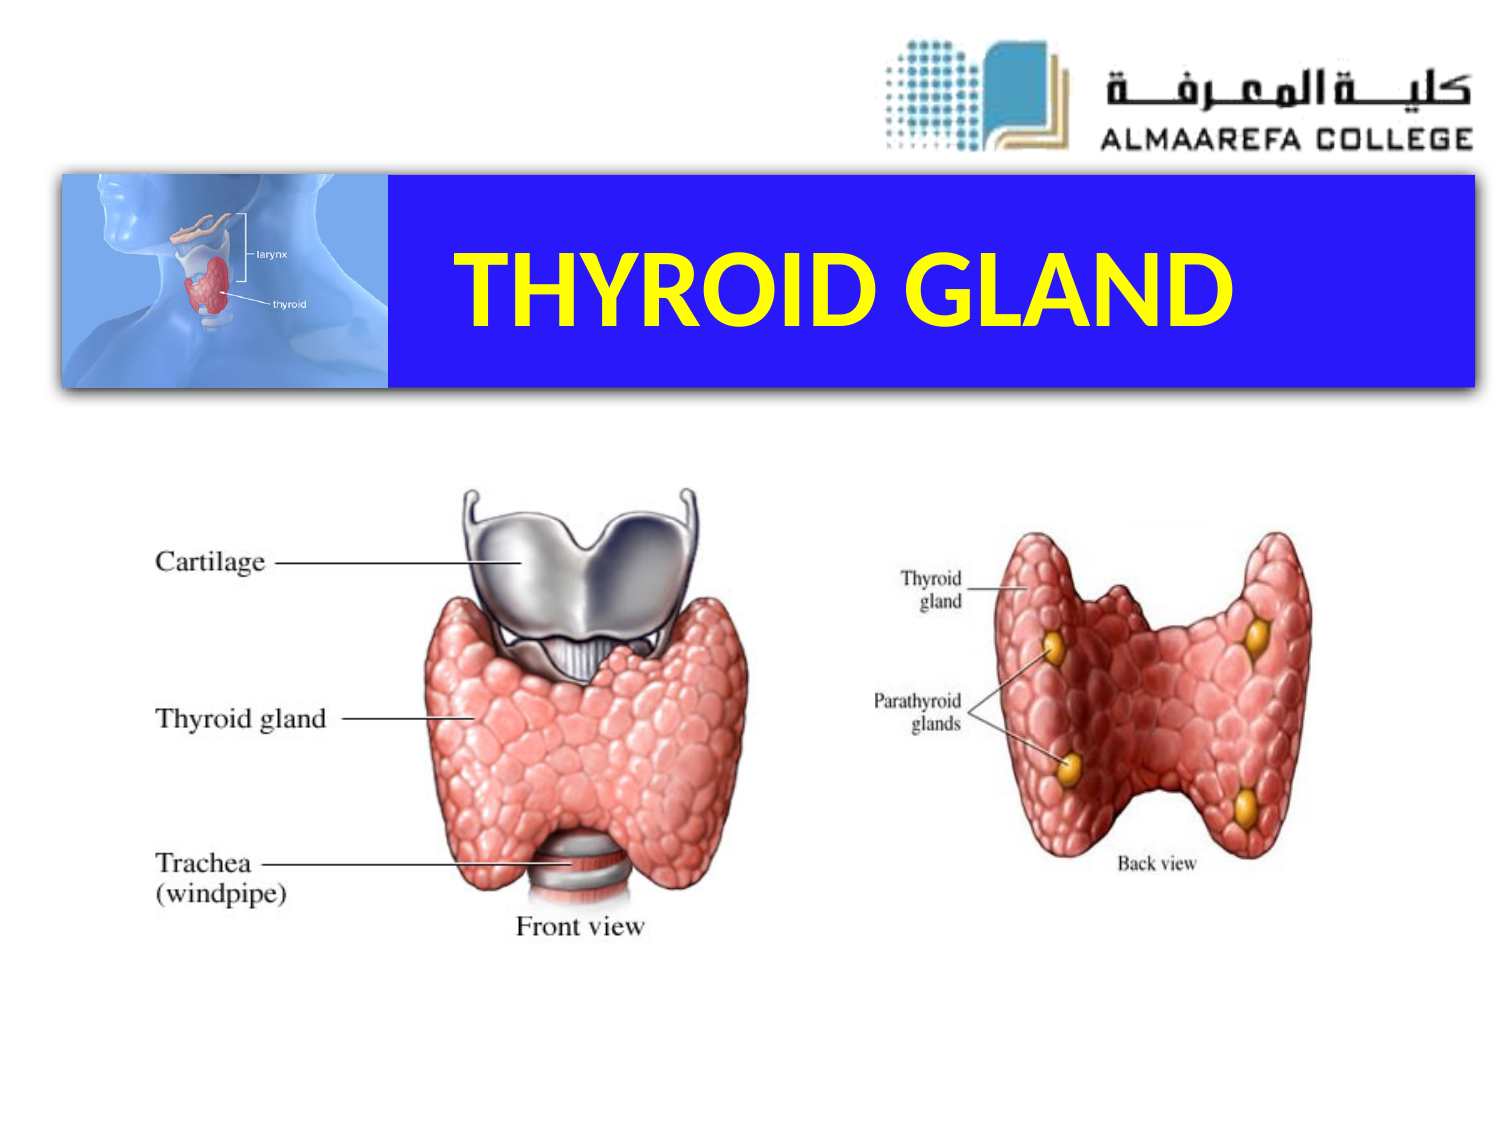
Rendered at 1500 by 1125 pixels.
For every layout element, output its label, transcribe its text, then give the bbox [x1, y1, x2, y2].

picture [62, 474, 832, 951]
picture [873, 12, 1488, 200]
title THYROID GLAND [388, 174, 1475, 388]
picture [62, 174, 388, 388]
picture [874, 524, 1317, 876]
